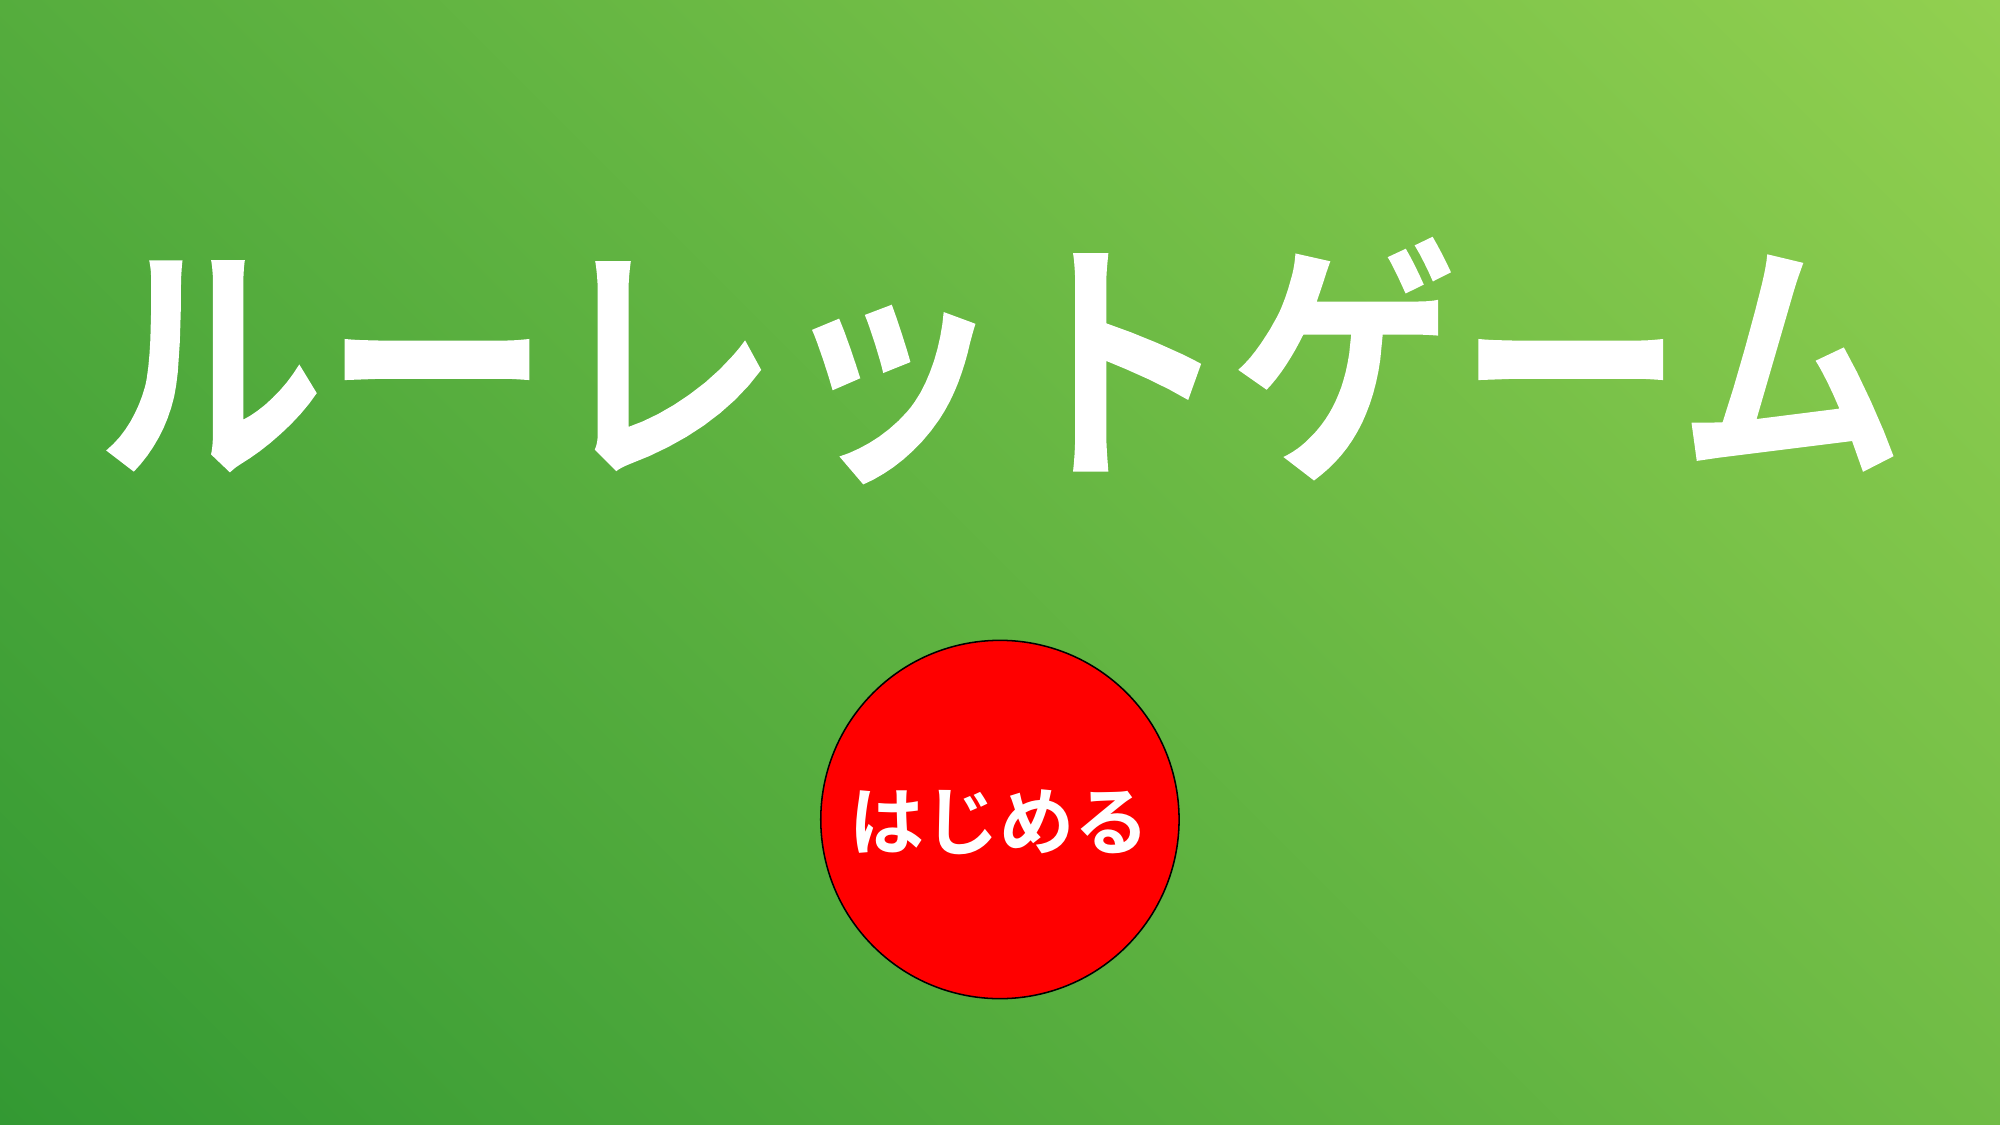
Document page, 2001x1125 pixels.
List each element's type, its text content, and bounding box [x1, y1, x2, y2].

text_box はじめる [820, 640, 1180, 999]
